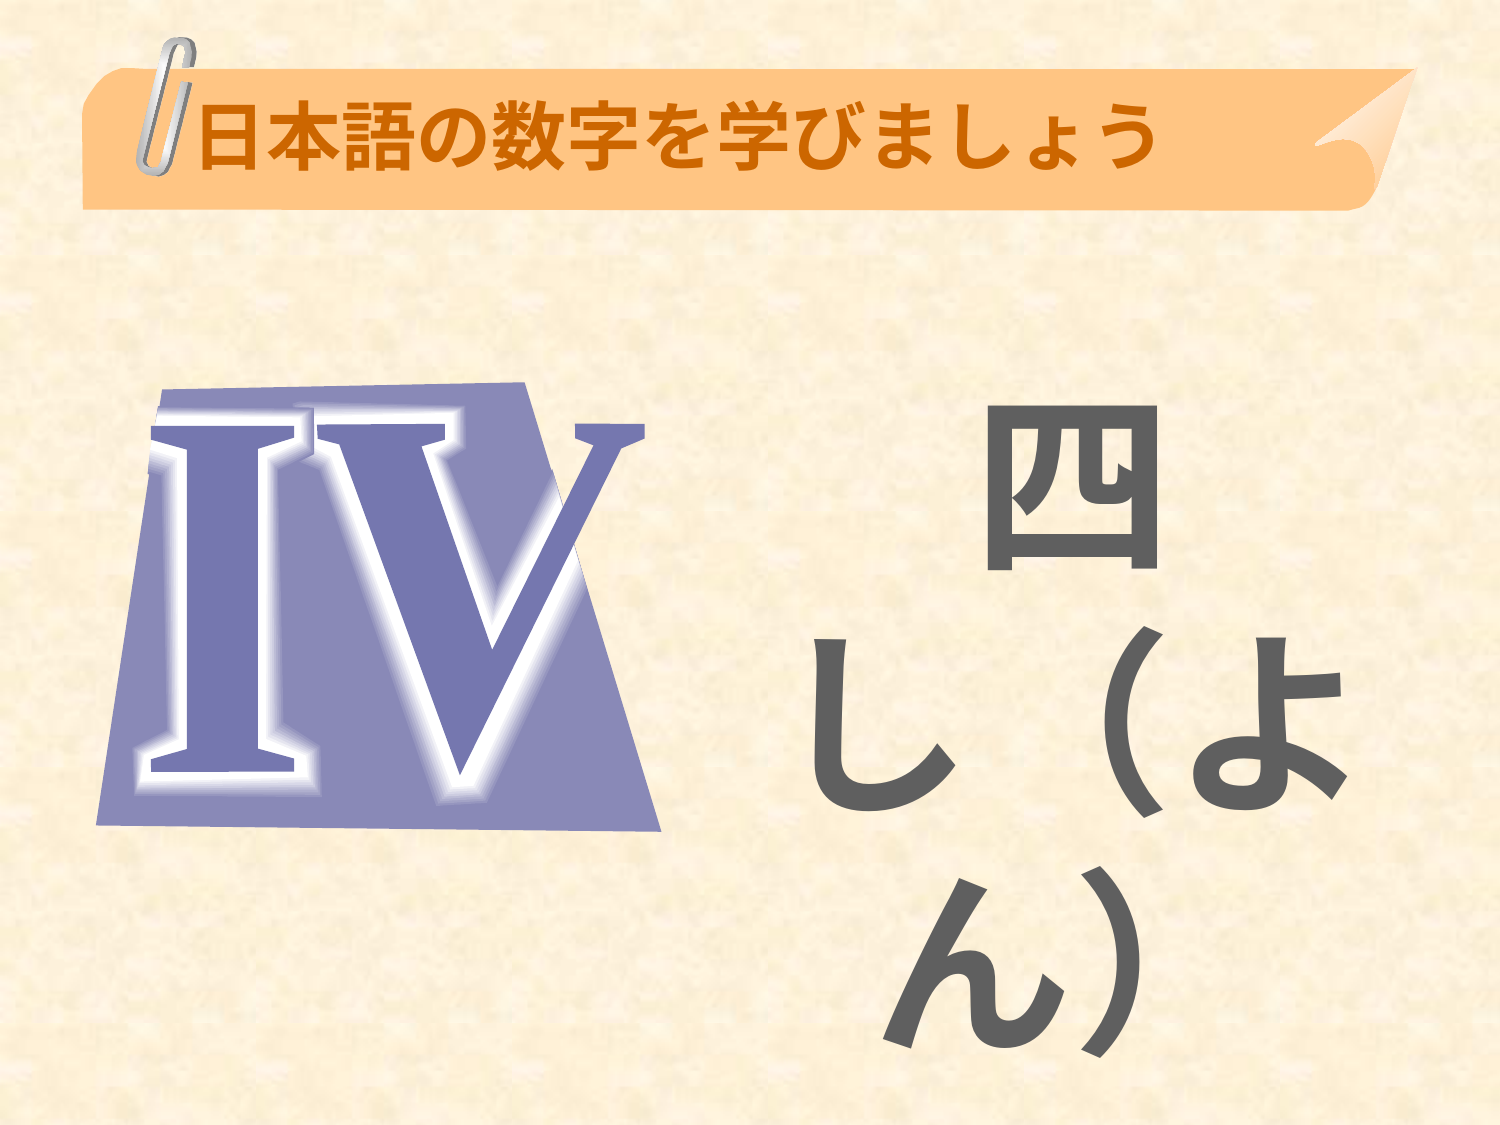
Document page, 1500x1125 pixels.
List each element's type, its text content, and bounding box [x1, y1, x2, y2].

title 日本語の数字を学びましょう [176, 64, 1415, 205]
text_box 四 し（よん） [691, 351, 1453, 1087]
picture [0, 0, 1500, 1125]
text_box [95, 381, 662, 832]
